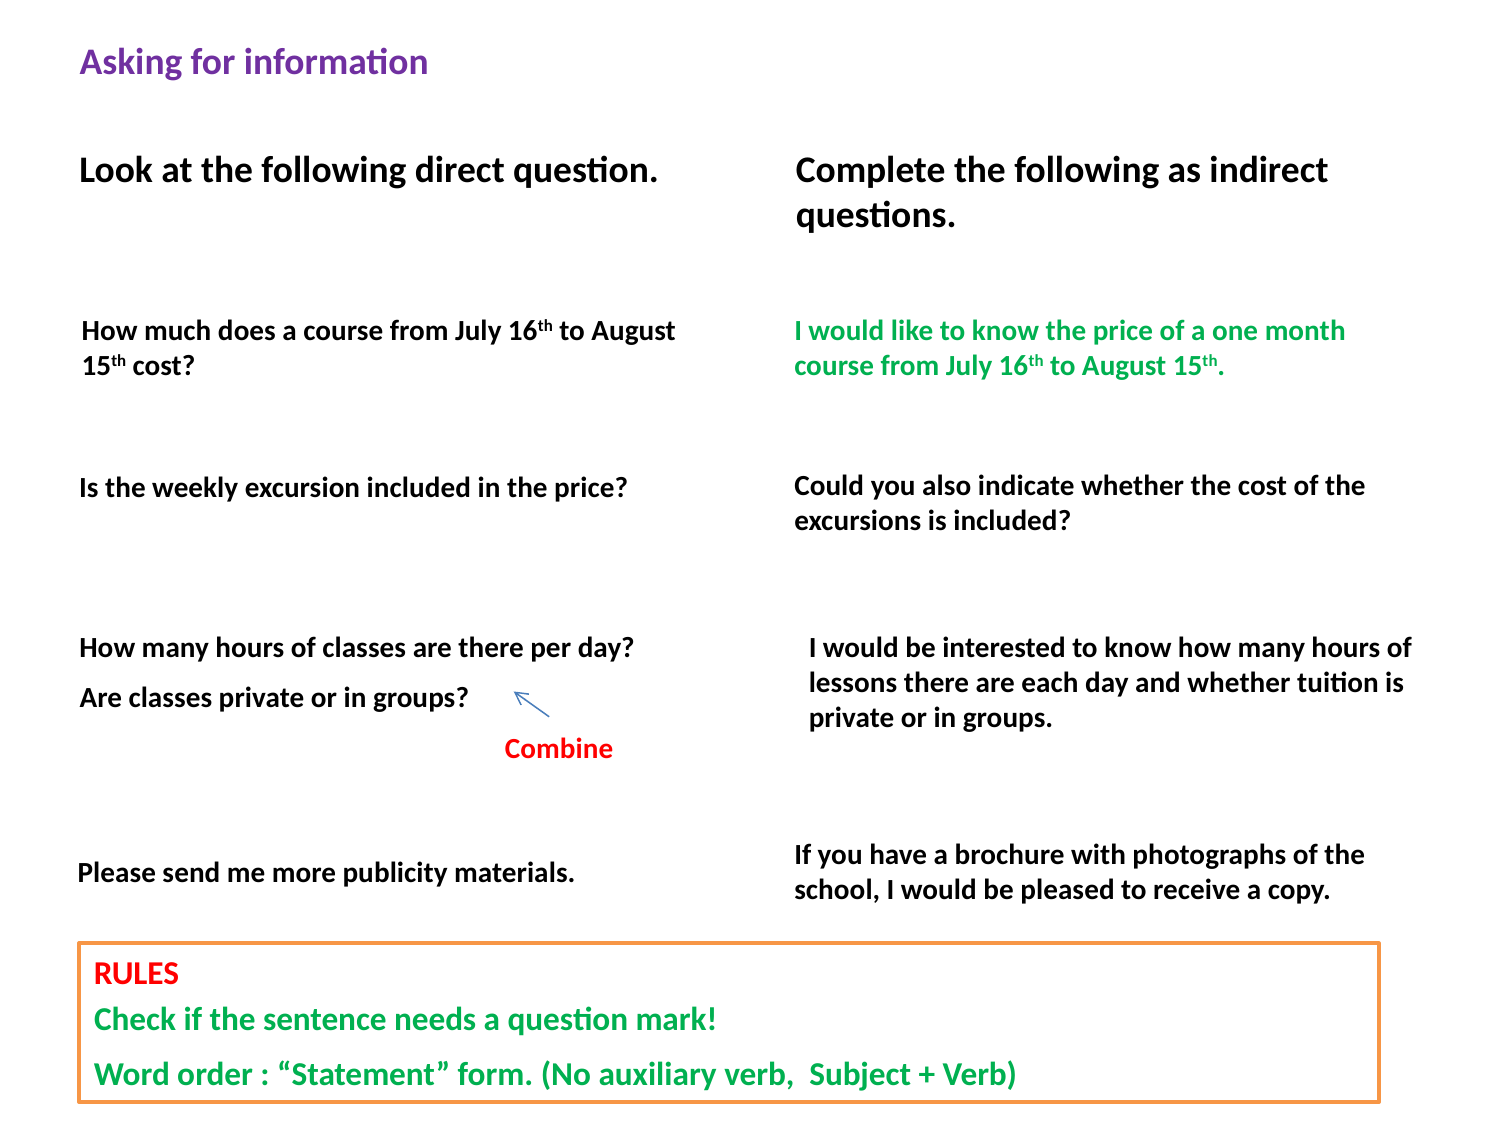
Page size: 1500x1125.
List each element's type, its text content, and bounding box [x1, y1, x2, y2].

text_box [77, 941, 1381, 1104]
text_box How much does a course from July 16th to August 15th cost? [66, 304, 708, 389]
text_box Could you also indicate whether the cost of the excursions is included? [779, 459, 1420, 544]
text_box Look at the following direct question. [64, 137, 705, 197]
text_box If you have a brochure with photographs of the school, I would be pleased to receive a copy. [779, 828, 1420, 913]
text_box Is the weekly excursion included in the price? [64, 460, 705, 511]
text_box Are classes private or in groups? [64, 671, 706, 721]
text_box Please send me more publicity materials. [62, 845, 704, 896]
text_box Complete the following as indirect questions. [781, 138, 1422, 243]
text_box RULES [79, 943, 207, 999]
text_box I would like to know the price of a one month course from July 16th to August 15th. [779, 304, 1420, 389]
text_box Asking for information [64, 29, 609, 90]
text_box I would be interested to know how many hours of lessons there are each day and whether tuition is private or in groups. [794, 620, 1435, 741]
text_box How many hours of classes are there per day? [64, 620, 705, 671]
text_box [513, 691, 550, 717]
text_box Combine [490, 721, 643, 772]
